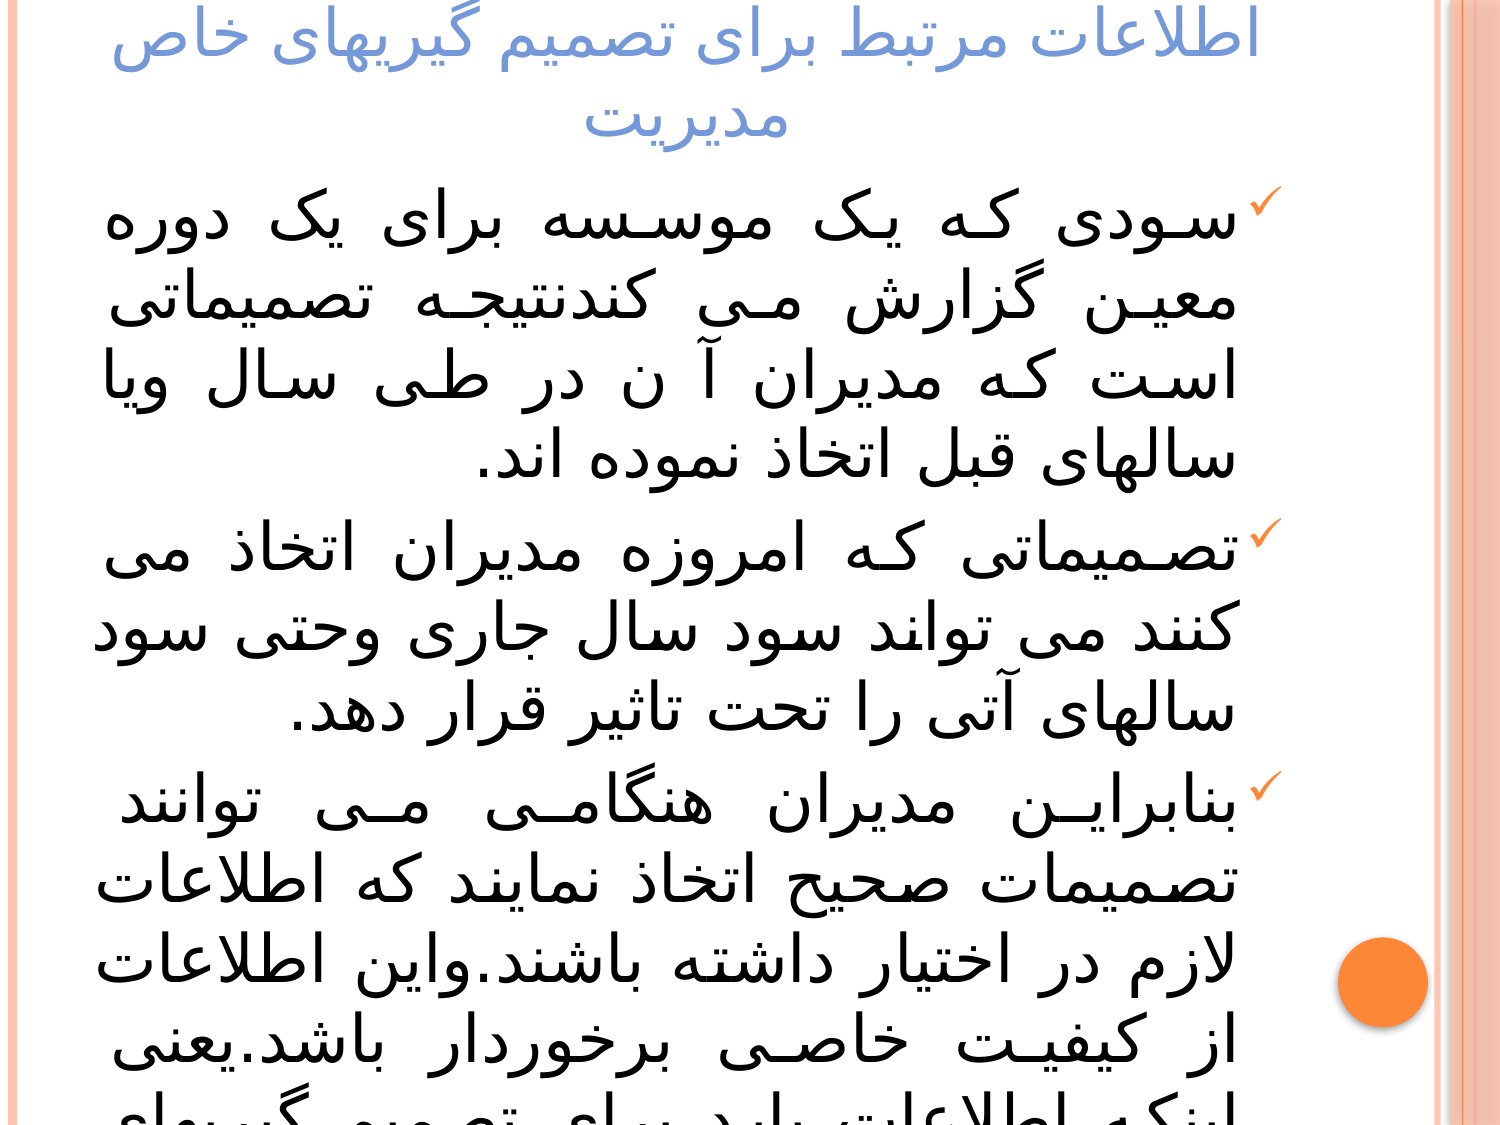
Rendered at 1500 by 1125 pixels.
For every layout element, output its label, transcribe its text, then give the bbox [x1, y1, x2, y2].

title اطلاعات مرتبط برای تصمیم گیریهای خاص مدیریت [75, 45, 1300, 164]
list سودی که یک موسسه برای یک دوره معین گزارش می کندنتیجه تصمیماتی است که مدیران آ ن در طی سال ویا سالهای قبل اتخاذ نموده اند. تصمیماتی که امروزه مدیران اتخاذ می کنند می تواند سود سال جاری وحتی سود سالهای آتی را تحت تاثیر قرار دهد. بنابراین مدیران هنگامی می توانند تصمیمات صحیح اتخاذ نمایند که اطلاعات لازم در اختیار داشته باشند.واین اطلاعات از کیفیت خاصی برخوردار باشد.یعنی اینکه اطلاعات باید برای تصمیم گیریهای خاص مدیریت مربوط باشد. [75, 164, 1300, 1062]
